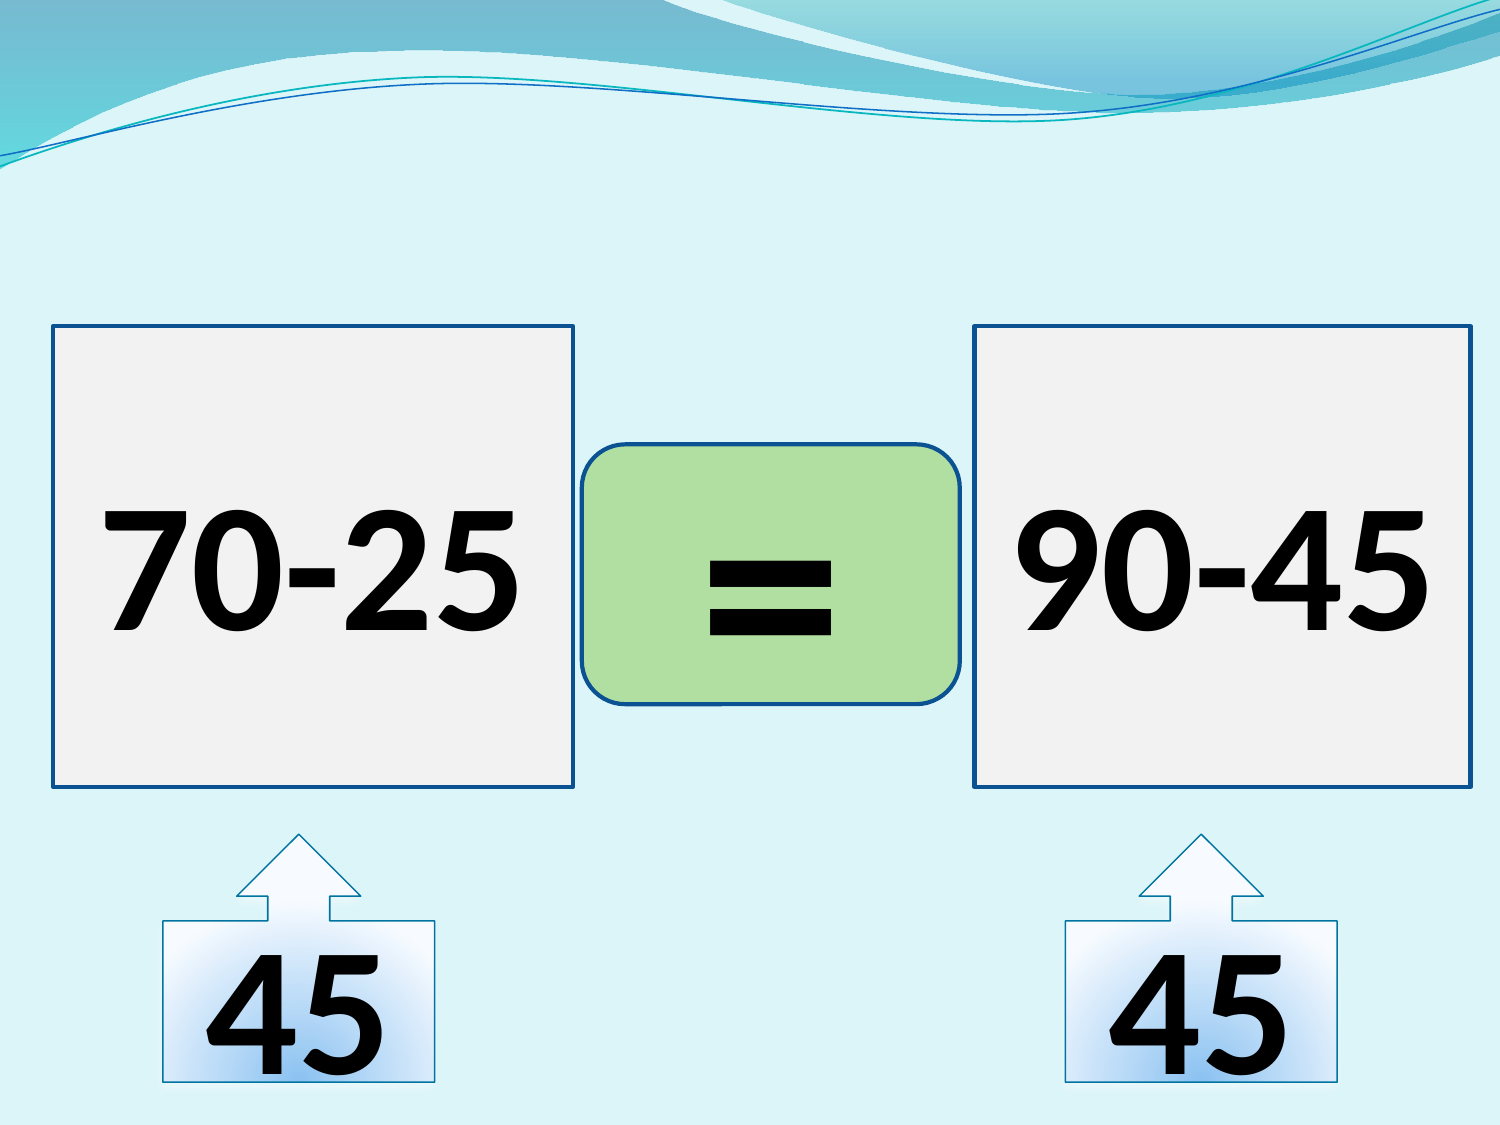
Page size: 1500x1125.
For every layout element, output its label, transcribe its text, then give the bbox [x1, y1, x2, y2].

text_box 45 [162, 833, 436, 1083]
text_box 70-25 [51, 324, 575, 789]
text_box 45 [1064, 833, 1338, 1083]
text_box 90-45 [972, 324, 1473, 789]
text_box = [579, 442, 962, 707]
